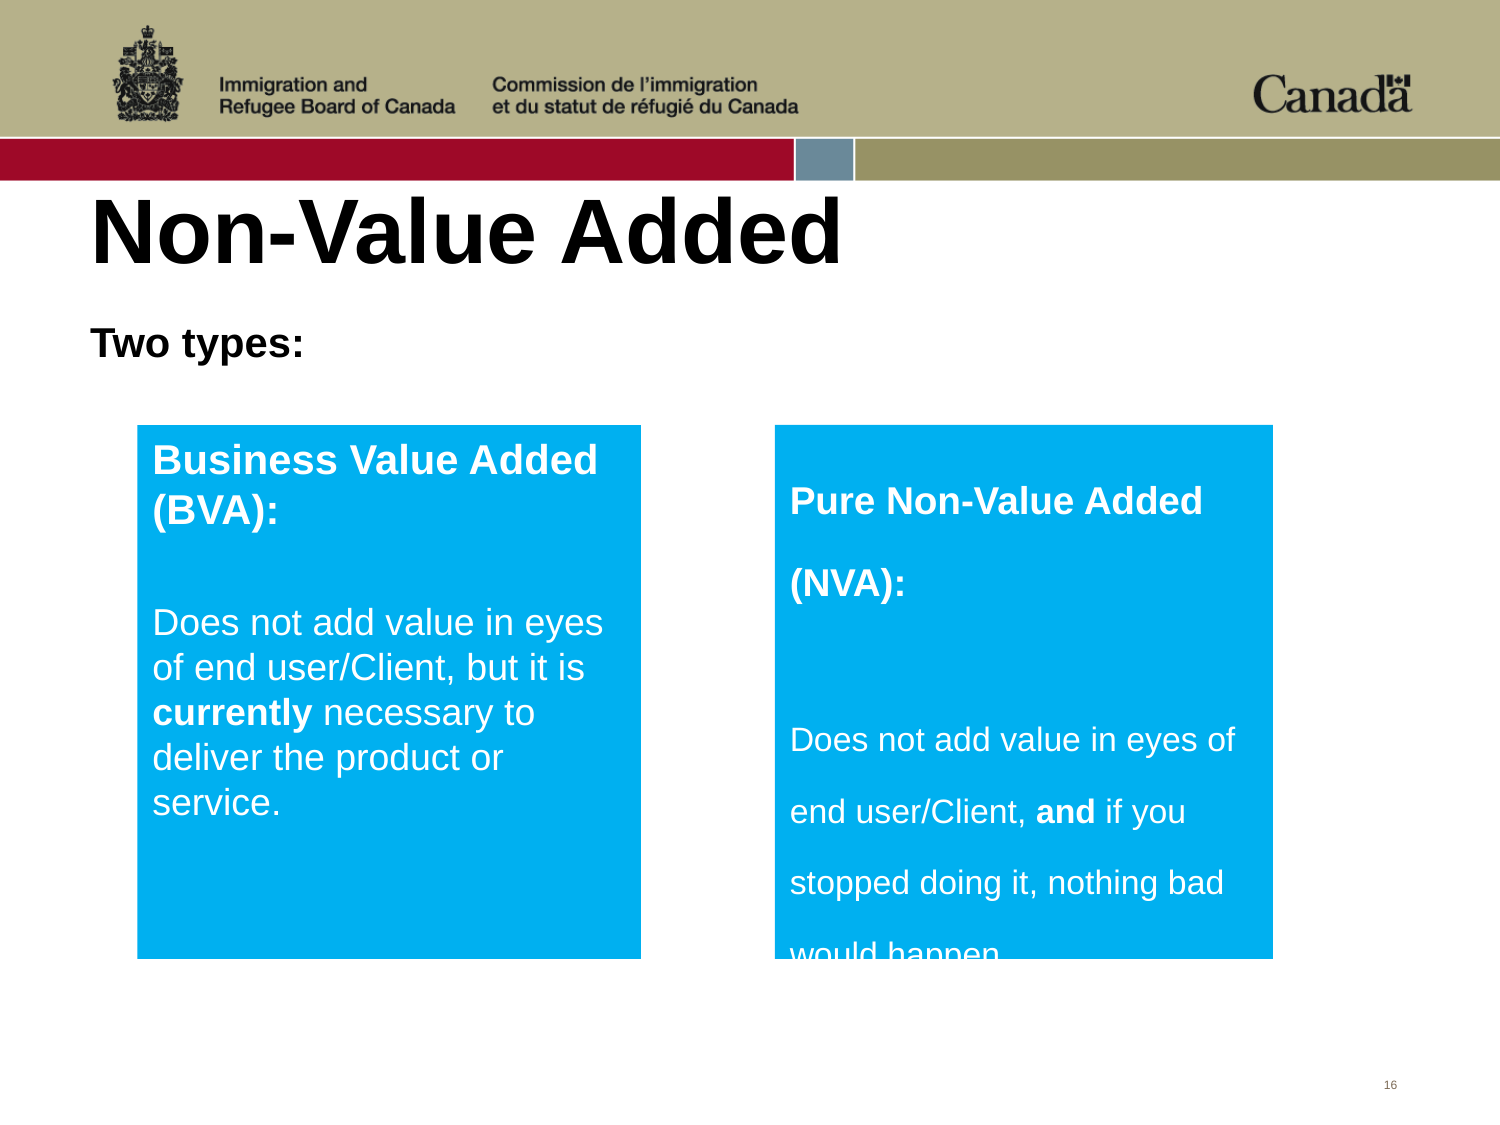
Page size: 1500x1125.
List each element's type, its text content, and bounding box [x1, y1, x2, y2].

list Business Value Added (BVA): Does not add value in eyes of end user/Client, but it is currently necessary to deliver the product or service. [137, 425, 641, 959]
slide_number 16 [1100, 1025, 1413, 1100]
picture [0, 0, 1500, 1125]
text_box Pure Non-Value Added (NVA): Does not add value in eyes of end user/Client, and if you stopped doing it, nothing bad would happen [774, 424, 1273, 959]
title Non-Value Added Two types: [75, 191, 1325, 284]
